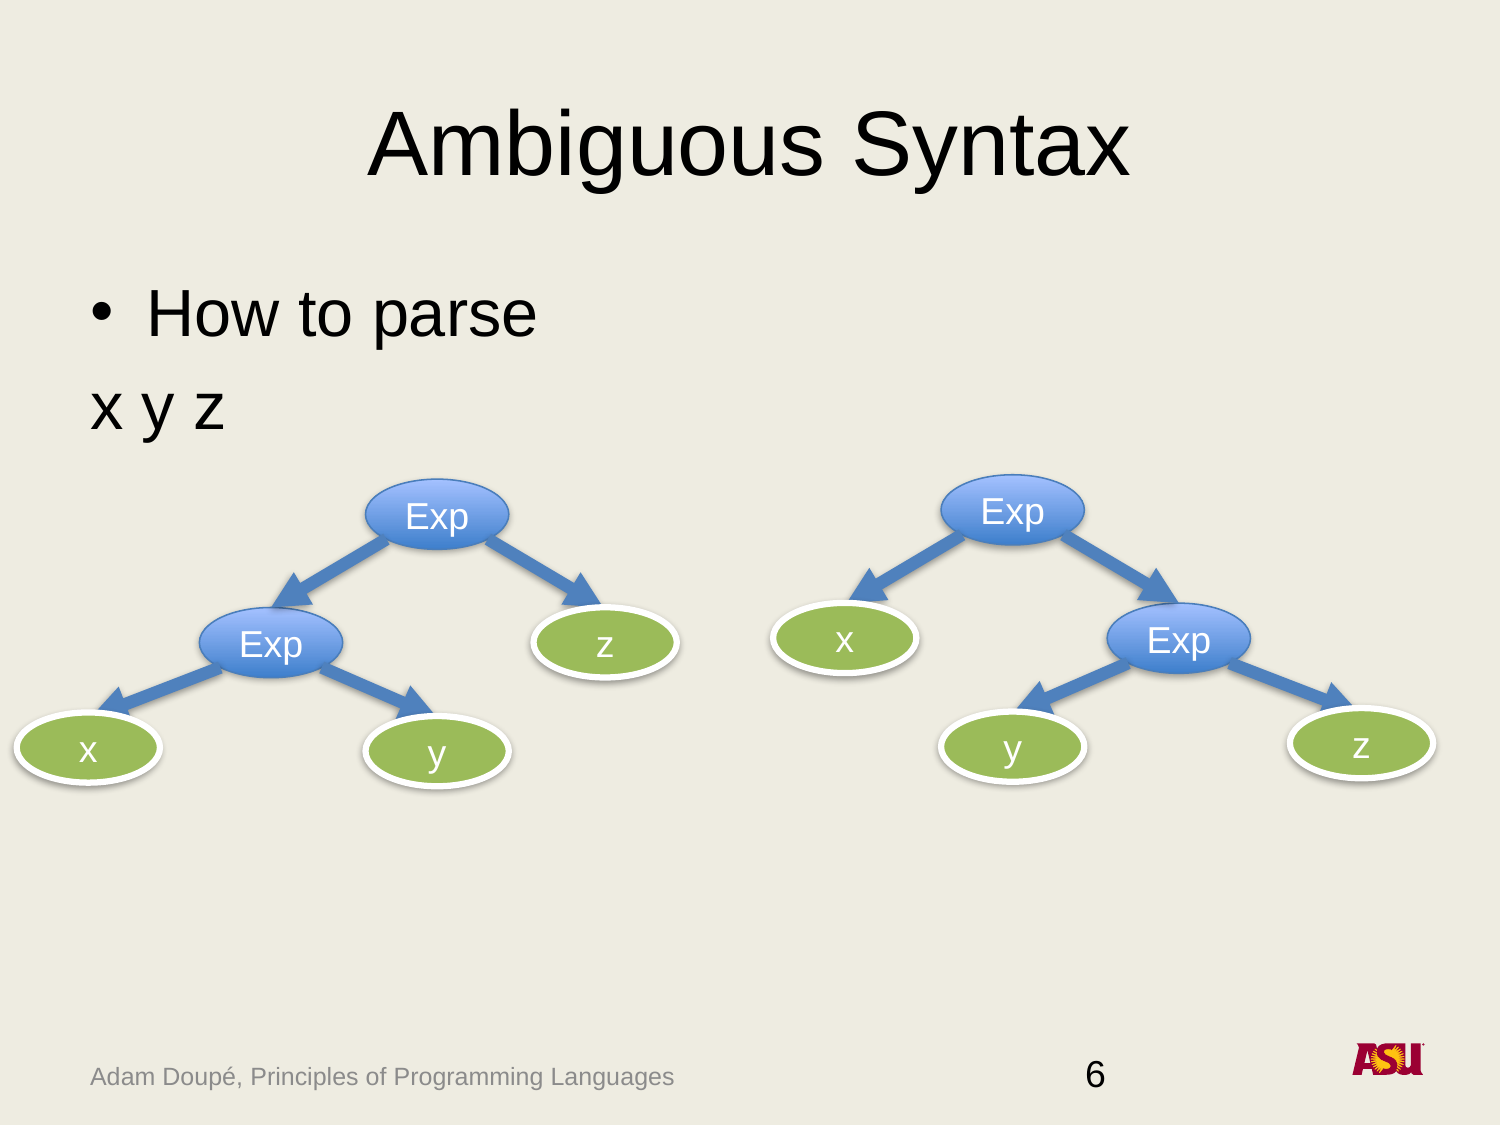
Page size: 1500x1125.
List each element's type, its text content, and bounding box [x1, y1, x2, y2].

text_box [1063, 534, 1180, 604]
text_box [270, 538, 387, 608]
text_box x [13, 709, 164, 786]
title Ambiguous Syntax [75, 45, 1425, 233]
text_box z [1286, 704, 1437, 782]
list How to parse x y z [75, 262, 1425, 1005]
text_box x [769, 599, 920, 677]
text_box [846, 534, 963, 604]
text_box Exp [364, 478, 510, 551]
text_box y [937, 708, 1088, 785]
text_box y [362, 712, 512, 790]
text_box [90, 667, 221, 718]
text_box Exp [940, 473, 1086, 546]
text_box Exp [1106, 602, 1252, 675]
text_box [1229, 662, 1360, 714]
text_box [321, 667, 438, 718]
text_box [487, 538, 604, 608]
text_box z [530, 604, 680, 681]
slide_number 6 [1070, 1042, 1421, 1103]
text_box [1012, 662, 1129, 714]
text_box Exp [198, 606, 344, 679]
